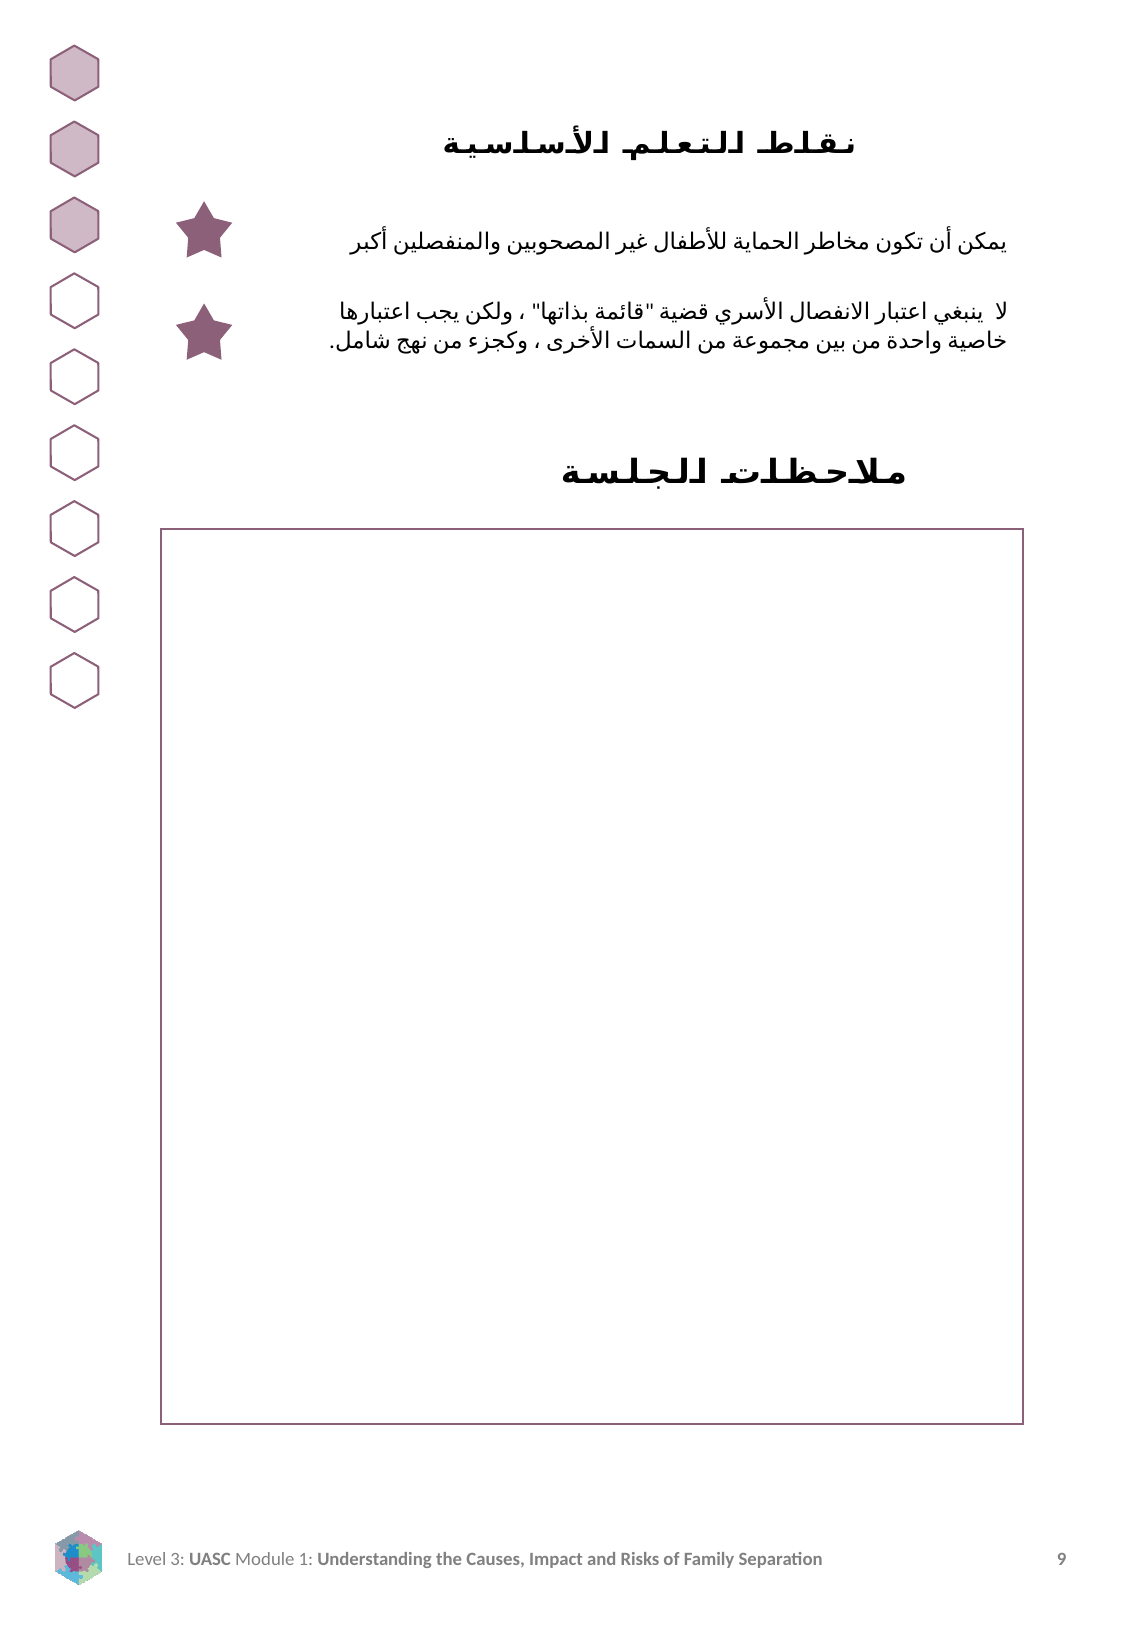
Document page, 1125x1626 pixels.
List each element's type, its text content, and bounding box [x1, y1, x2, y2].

text_box [48, 499, 101, 558]
text_box [175, 201, 233, 258]
picture [55, 1530, 102, 1585]
text_box [48, 575, 101, 634]
text_box ملاحظات الجلسة [161, 442, 922, 498]
text_box [175, 303, 233, 360]
text_box [48, 271, 101, 331]
text_box [48, 651, 101, 710]
text_box [48, 195, 101, 255]
text_box نقاط التعلم الأساسية [161, 116, 871, 167]
text_box [48, 119, 101, 179]
text_box [48, 423, 101, 482]
text_box [161, 528, 1024, 1424]
text_box يمكن أن تكون مخاطر الحماية للأطفال غير المصحوبين والمنفصلين أكبر [262, 216, 1024, 262]
text_box [48, 347, 101, 406]
text_box [48, 43, 101, 103]
text_box لا ينبغي اعتبار الانفصال الأسري قضية "قائمة بذاتها" ، ولكن يجب اعتبارها خاصية واحدة من بين مجموعة من السمات الأخرى ، وكجزء من نهج شامل. [262, 286, 1024, 361]
